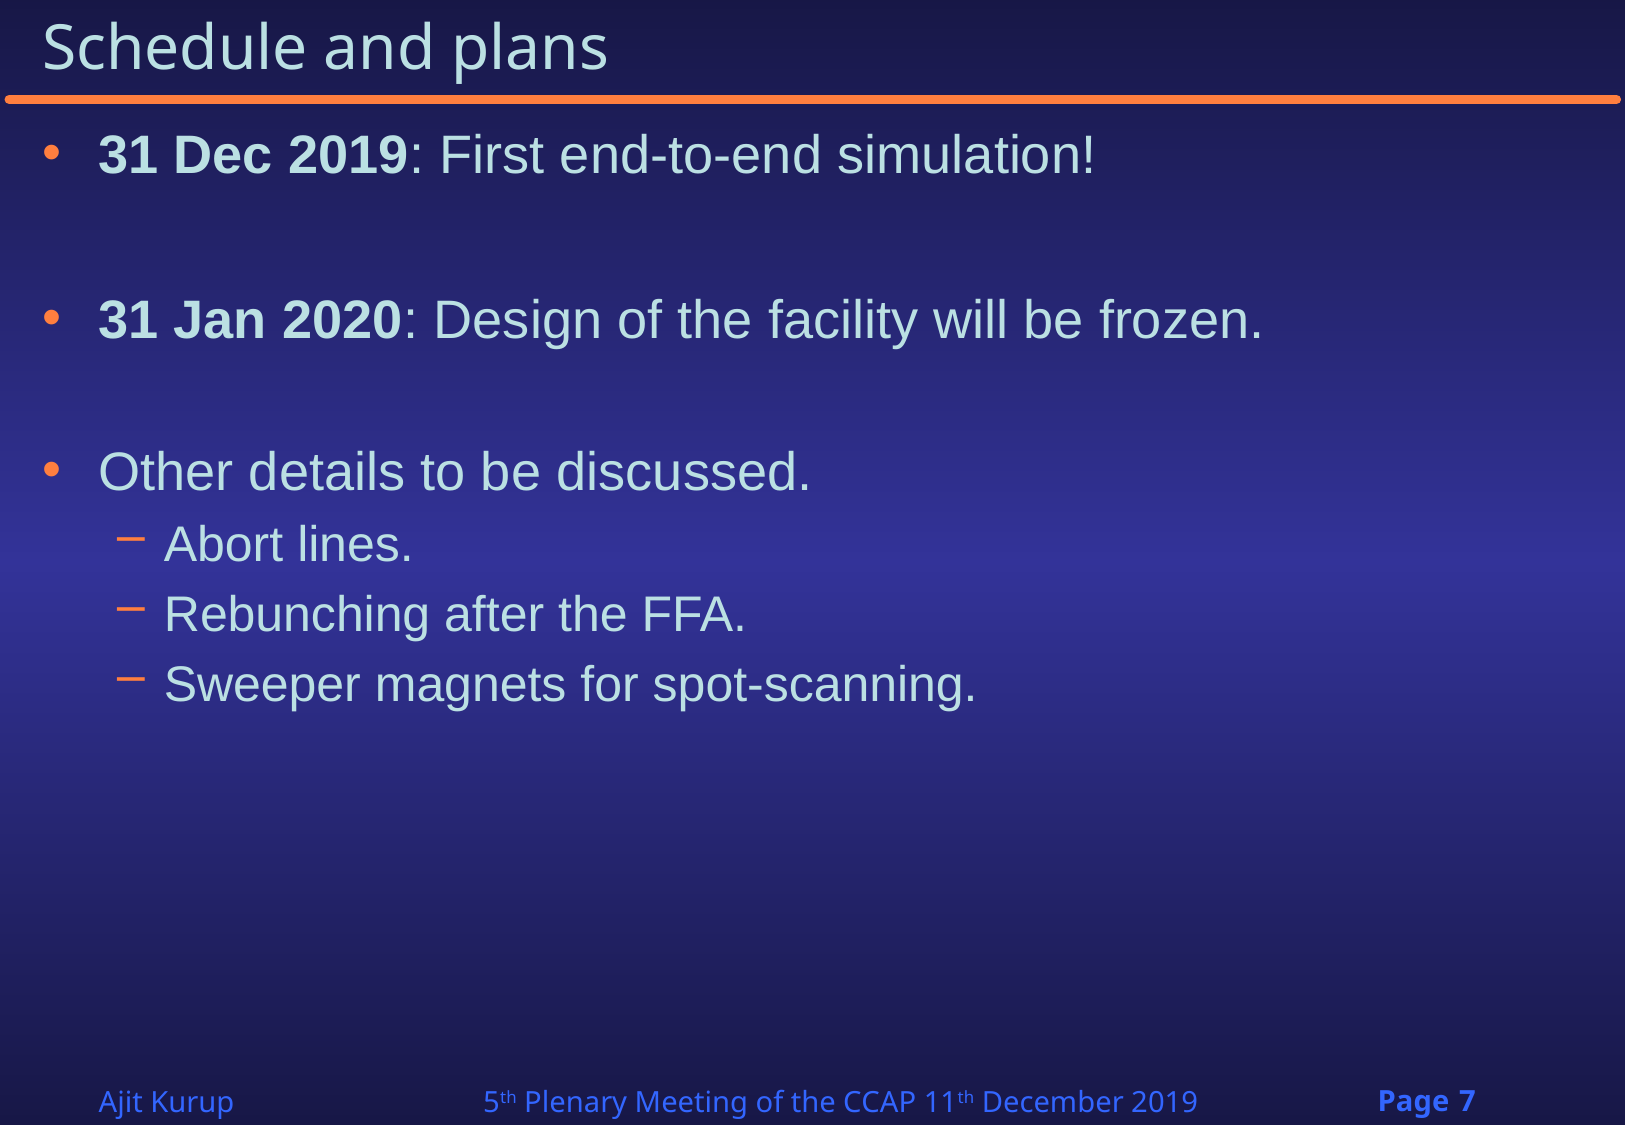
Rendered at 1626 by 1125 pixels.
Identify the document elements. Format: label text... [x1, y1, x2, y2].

title Schedule and plans [27, 0, 1490, 90]
list 31 Dec 2019: First end-to-end simulation! 31 Jan 2020: Design of the facility will be frozen. Other details to be discussed. Abort lines. Rebunching after the FFA. Sweeper magnets for spot-scanning. [25, 110, 1608, 1074]
